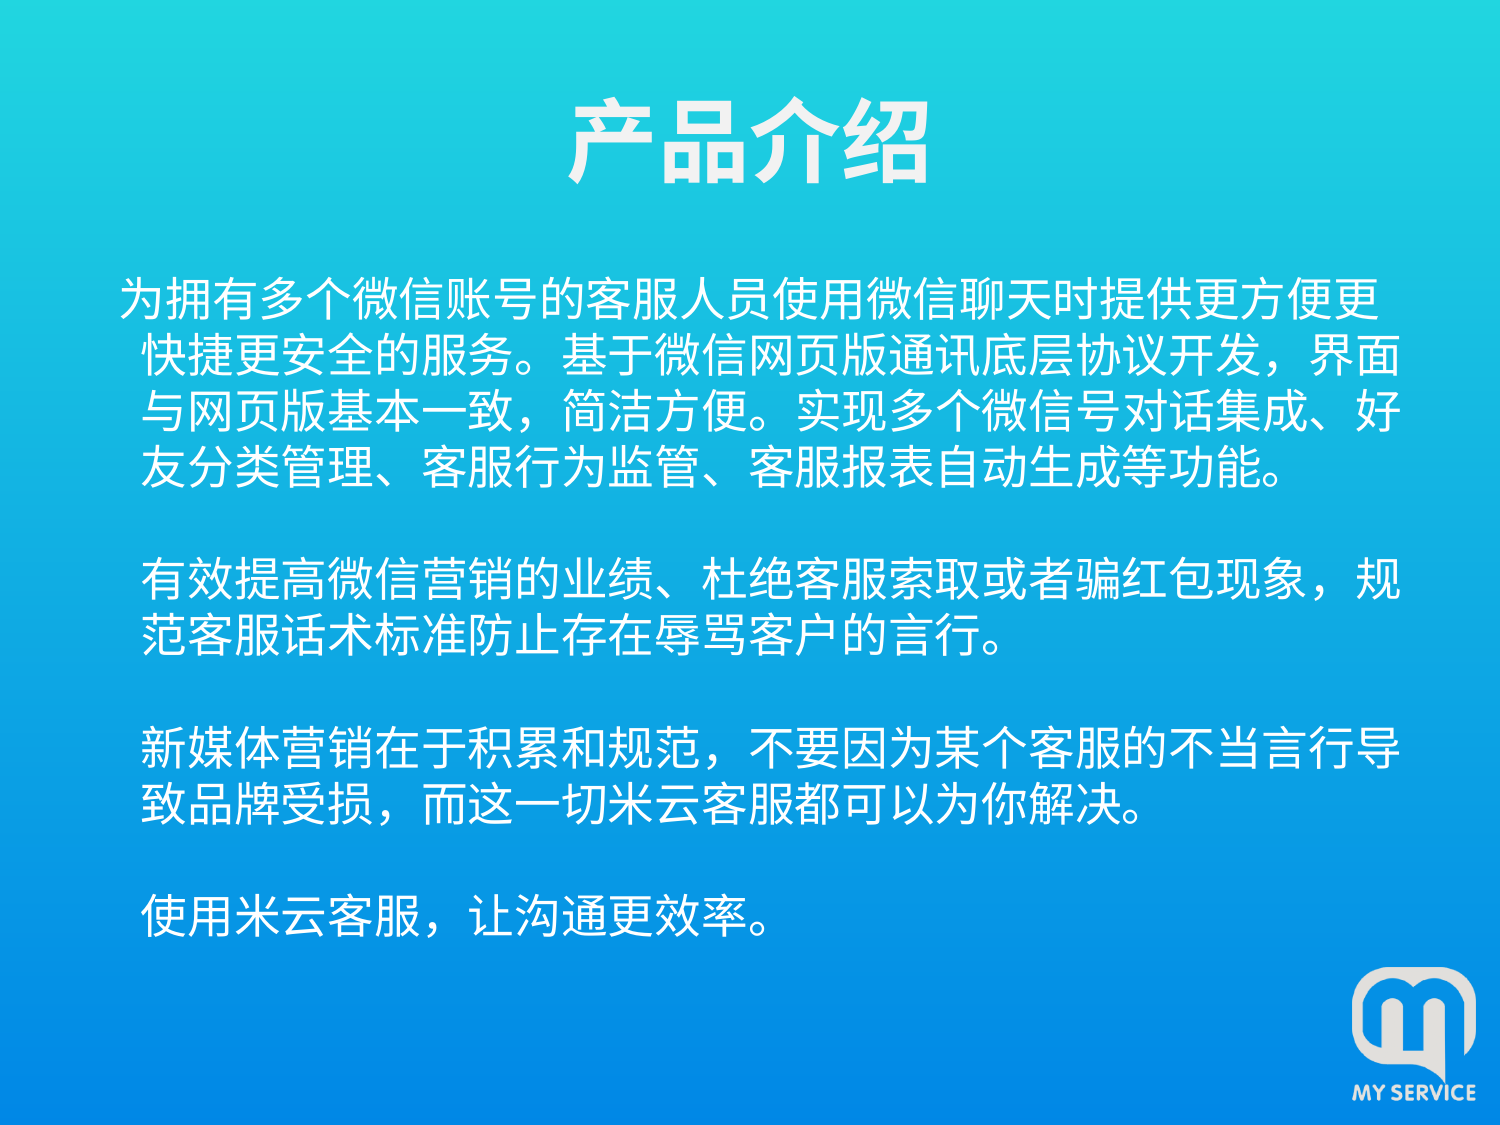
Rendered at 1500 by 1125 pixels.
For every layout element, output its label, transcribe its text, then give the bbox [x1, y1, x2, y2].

list 为拥有多个微信账号的客服人员使用微信聊天时提供更方便更快捷更安全的服务。基于微信网页版通讯底层协议开发，界面与网页版基本一致，简洁方便。实现多个微信号对话集成、好友分类管理、客服行为监管、客服报表自动生成等功能。 有效提高微信营销的业绩、杜绝客服索取或者骗红包现象，规范客服话术标准防止存在辱骂客户的言行。 新媒体营销在于积累和规范，不要因为某个客服的不当言行导致品牌受损，而这一切米云客服都可以为你解决。 使用米云客服，让沟通更效率。 [75, 262, 1425, 1005]
picture [1352, 967, 1476, 1107]
title 产品介绍 [75, 45, 1425, 233]
